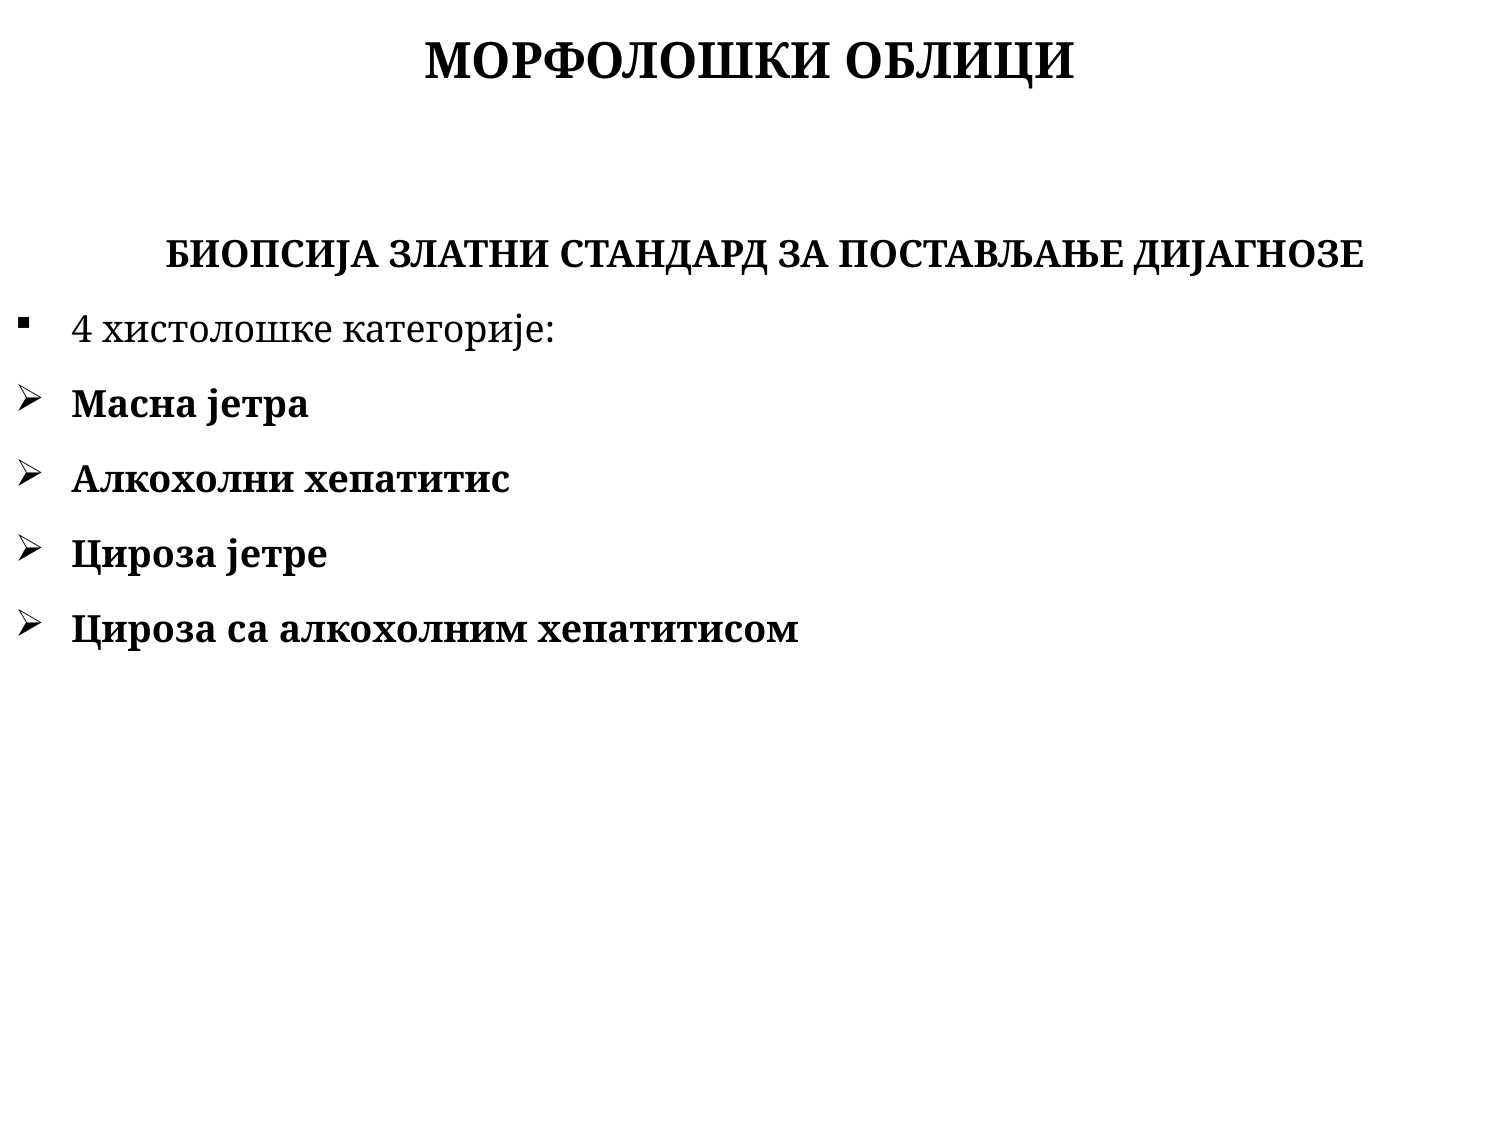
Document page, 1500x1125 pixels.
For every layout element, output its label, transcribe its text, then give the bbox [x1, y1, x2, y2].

list БИОПСИЈА ЗЛАТНИ СТАНДАРД ЗА ПОСТАВЉАЊЕ ДИЈАГНОЗЕ 4 хистолошке категорије: Масна јетра Алкохолни хепатитис Цироза јетре Цироза са алкохолним хепатитисом [0, 200, 1500, 1125]
title МОРФОЛОШКИ ОБЛИЦИ [75, 0, 1425, 118]
